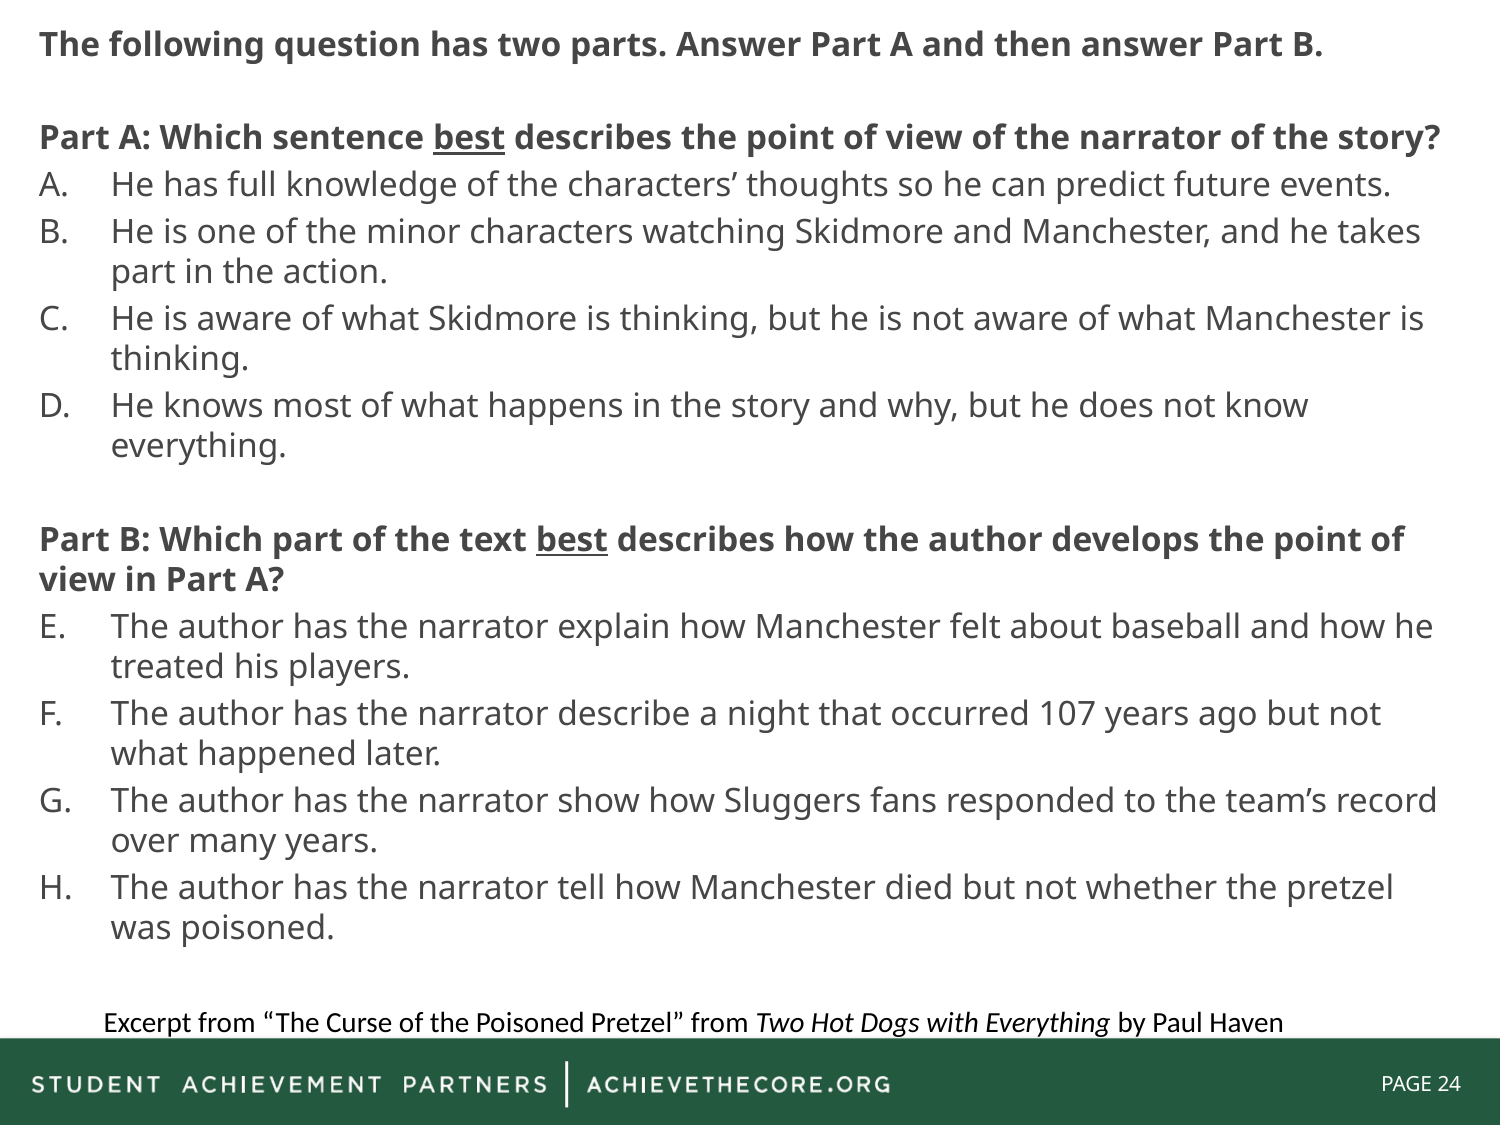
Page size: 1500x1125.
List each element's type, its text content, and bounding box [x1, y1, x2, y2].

text_box Excerpt from “The Curse of the Poisoned Pretzel” from Two Hot Dogs with Everything by Paul Haven [0, 995, 1500, 1046]
list The following question has two parts. Answer Part A and then answer Part B. Part A: Which sentence best describes the point of view of the narrator of the story? He has full knowledge of the characters’ thoughts so he can predict future events. He is one of the minor characters watching Skidmore and Manchester, and he takes part in the action. He is aware of what Skidmore is thinking, but he is not aware of what Manchester is thinking. He knows most of what happens in the story and why, but he does not know everything. Part B: Which part of the text best describes how the author develops the point of view in Part A? The author has the narrator explain how Manchester felt about baseball and how he treated his players. The author has the narrator describe a night that occurred 107 years ago but not what happened later. The author has the narrator show how Sluggers fans responded to the team’s record over many years. The author has the narrator tell how Manchester died but not whether the pretzel was poisoned. [23, 15, 1470, 995]
